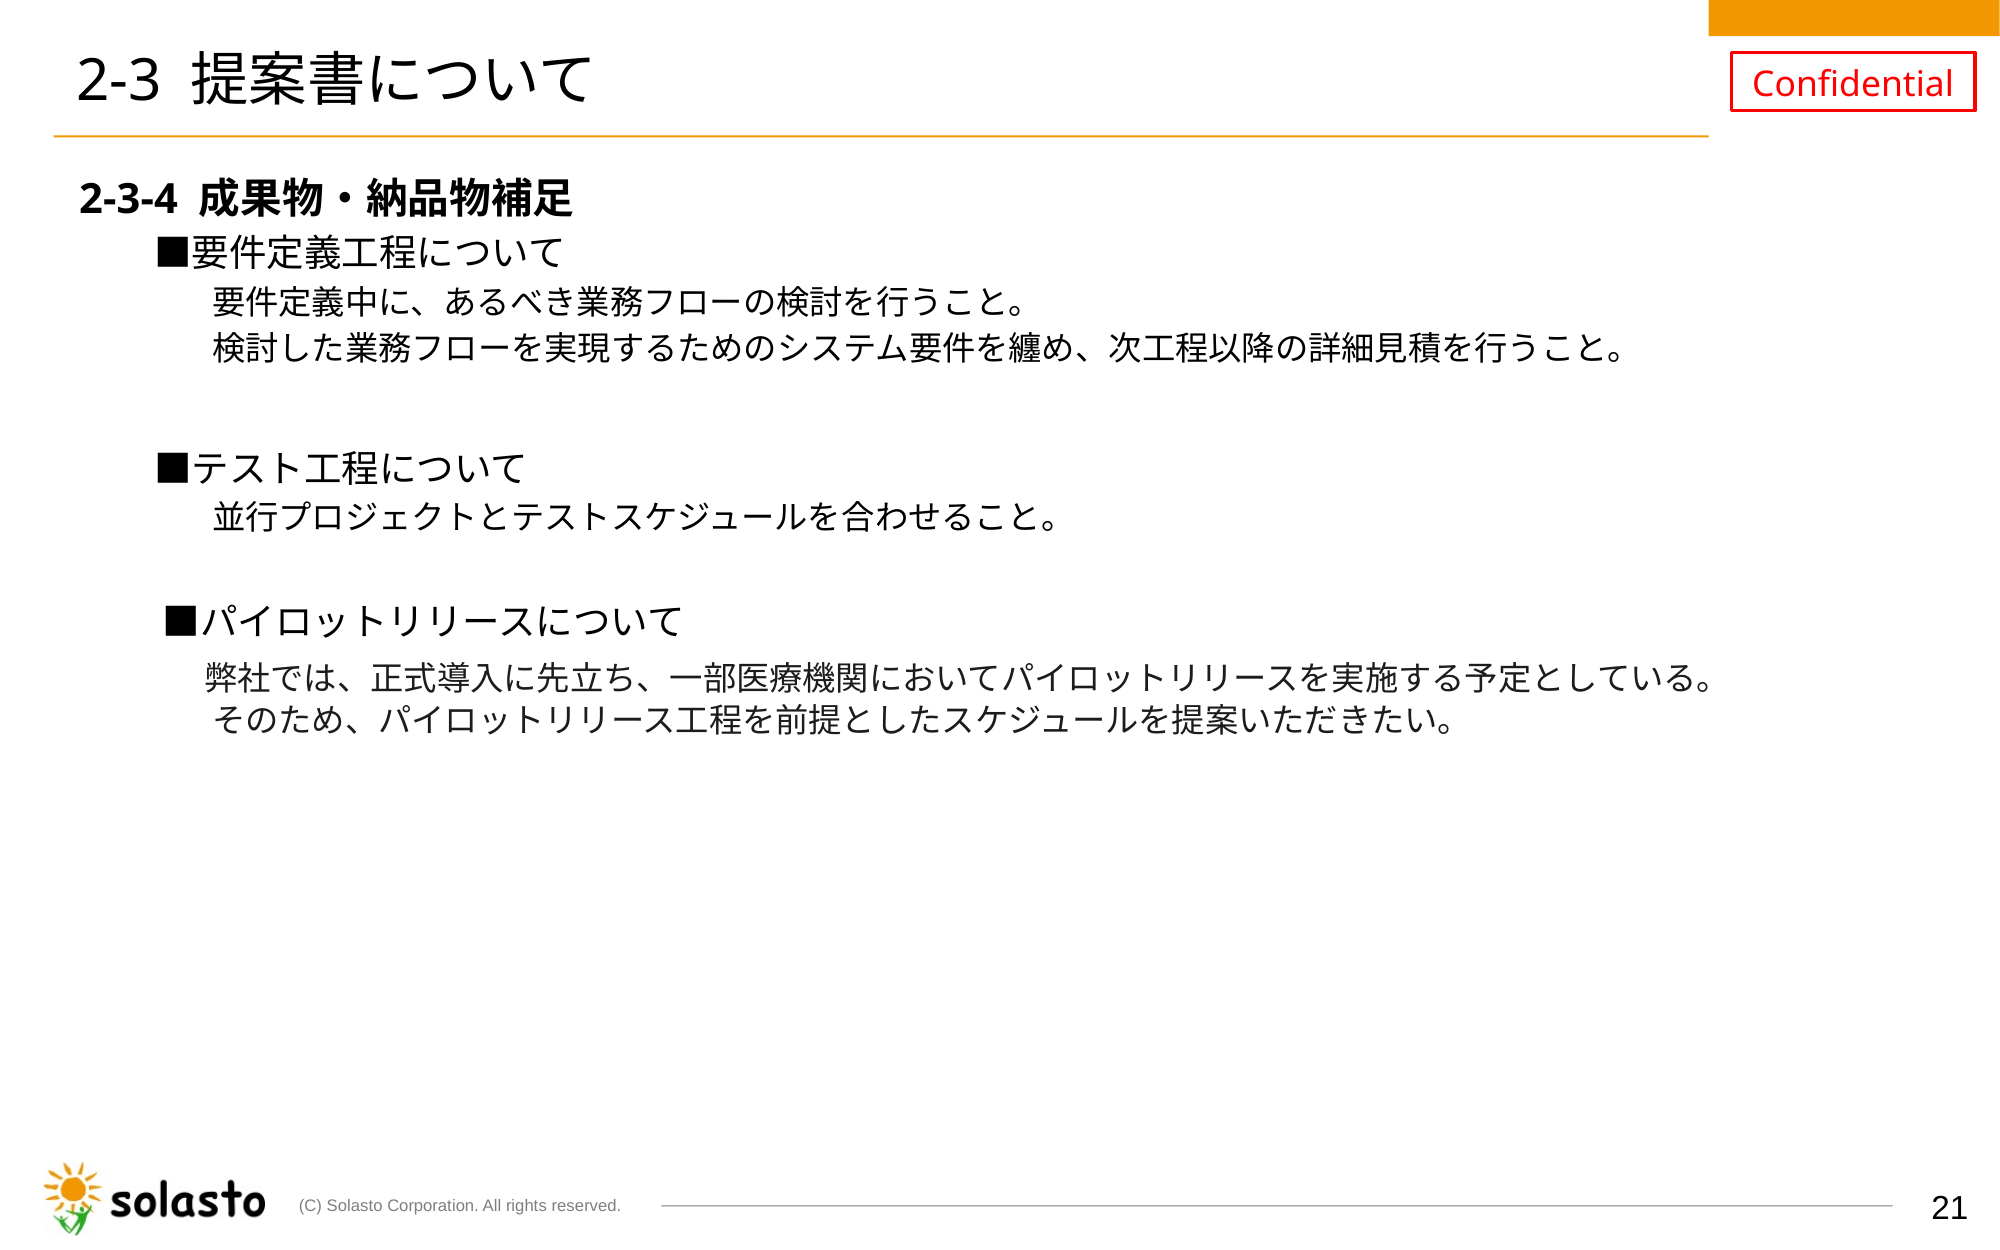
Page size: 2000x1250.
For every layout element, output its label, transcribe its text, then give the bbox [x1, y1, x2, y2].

picture [43, 1161, 265, 1238]
title 2-3 提案書について [61, 34, 1709, 121]
text_box 2-3-4 成果物・納品物補足 ■要件定義工程について 要件定義中に、あるべき業務フローの検討を行うこと。 検討した業務フローを実現するためのシステム要件を纏め、次工程以降の詳細見積を行うこと。 ■テスト工程について 並行プロジェクトとテストスケジュールを合わせること。 ■パイロットリリースについて 弊社では、正式導入に先立ち、一部医療機関においてパイロットリリースを実施する予定としている。 そのため、パイロットリリース工程を前提としたスケジュールを提案いただきたい。 [54, 164, 1945, 1228]
